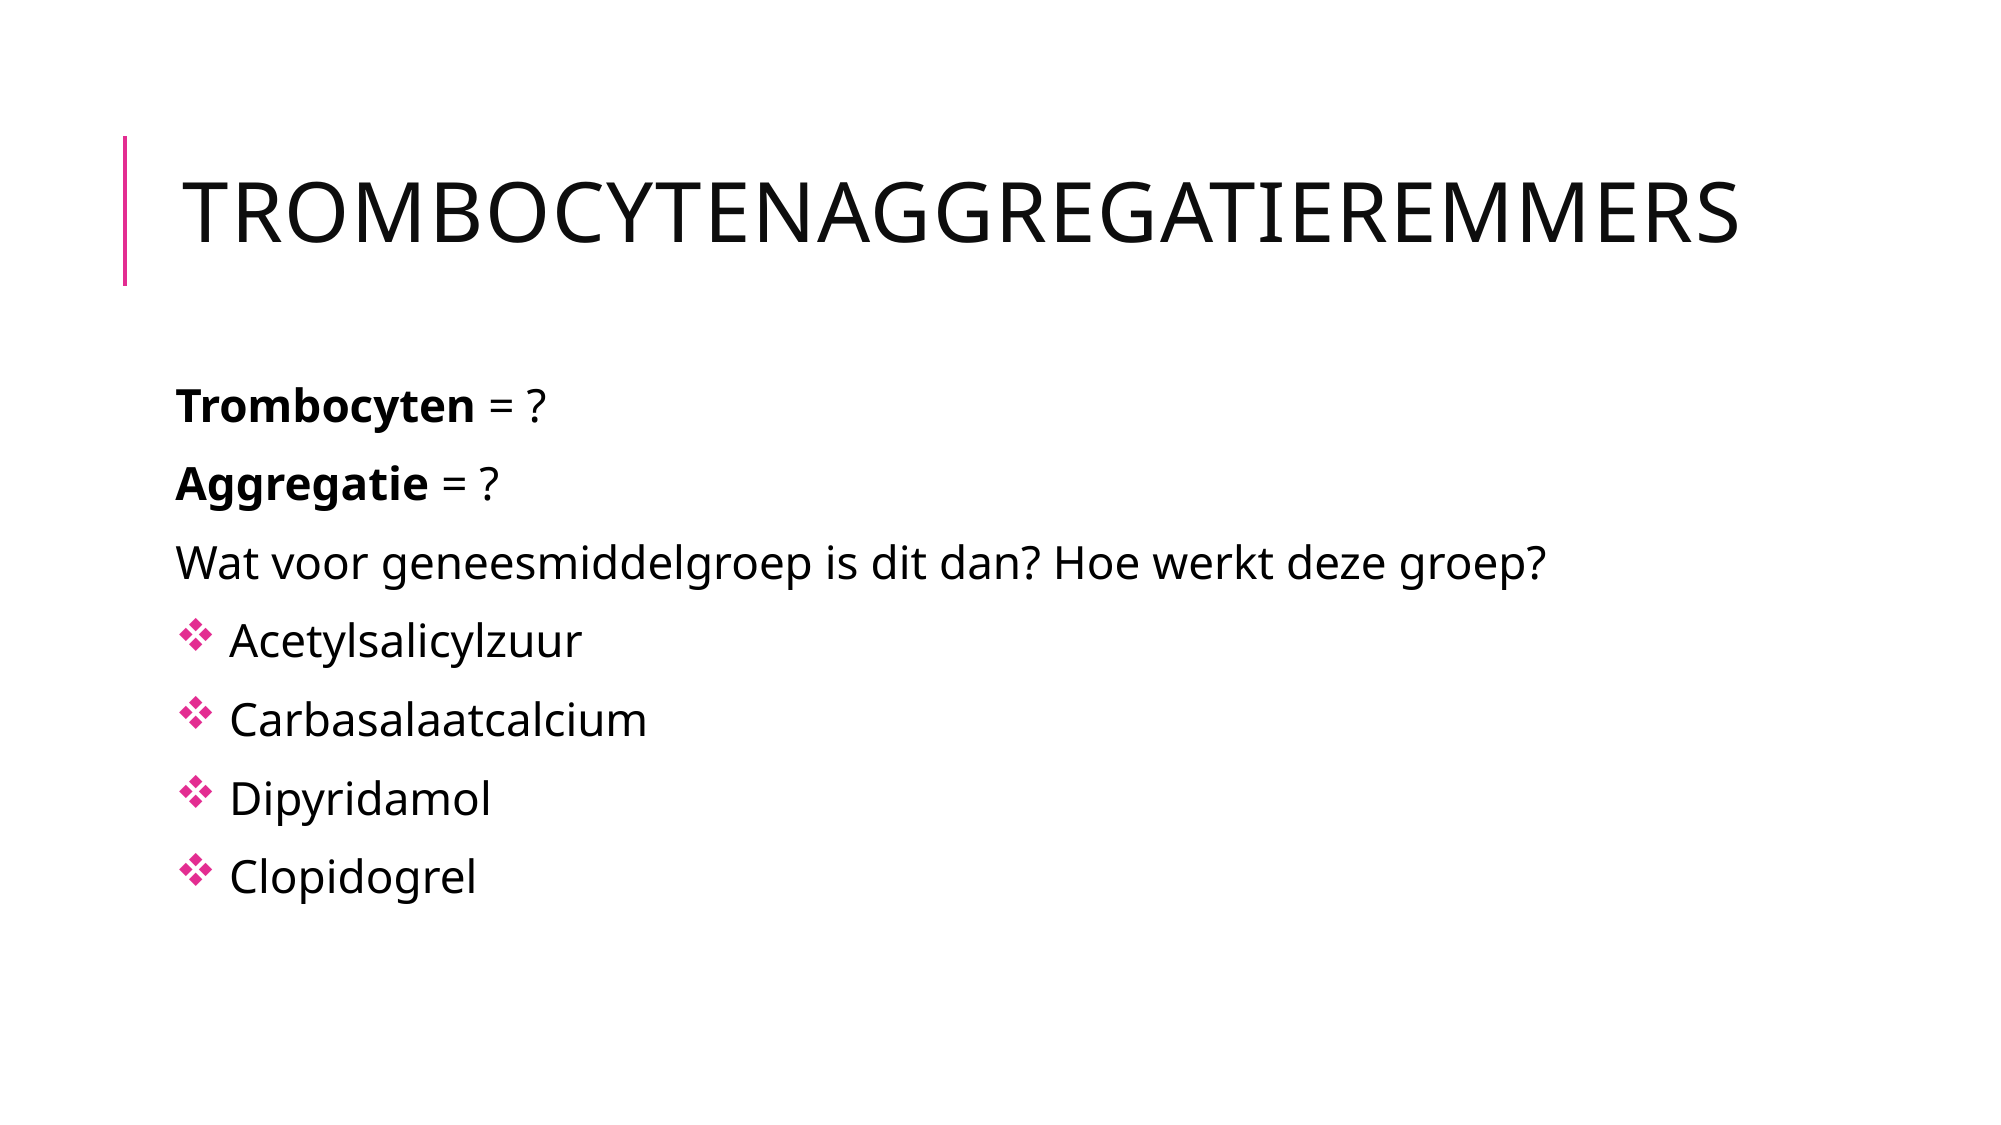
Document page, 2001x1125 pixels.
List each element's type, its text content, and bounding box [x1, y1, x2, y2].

list Trombocyten = ? Aggregatie = ? Wat voor geneesmiddelgroep is dit dan? Hoe werkt deze groep? Acetylsalicylzuur Carbasalaatcalcium Dipyridamol Clopidogrel [168, 375, 1763, 1035]
title trombocytenaggregatieremmers [168, 96, 1899, 342]
